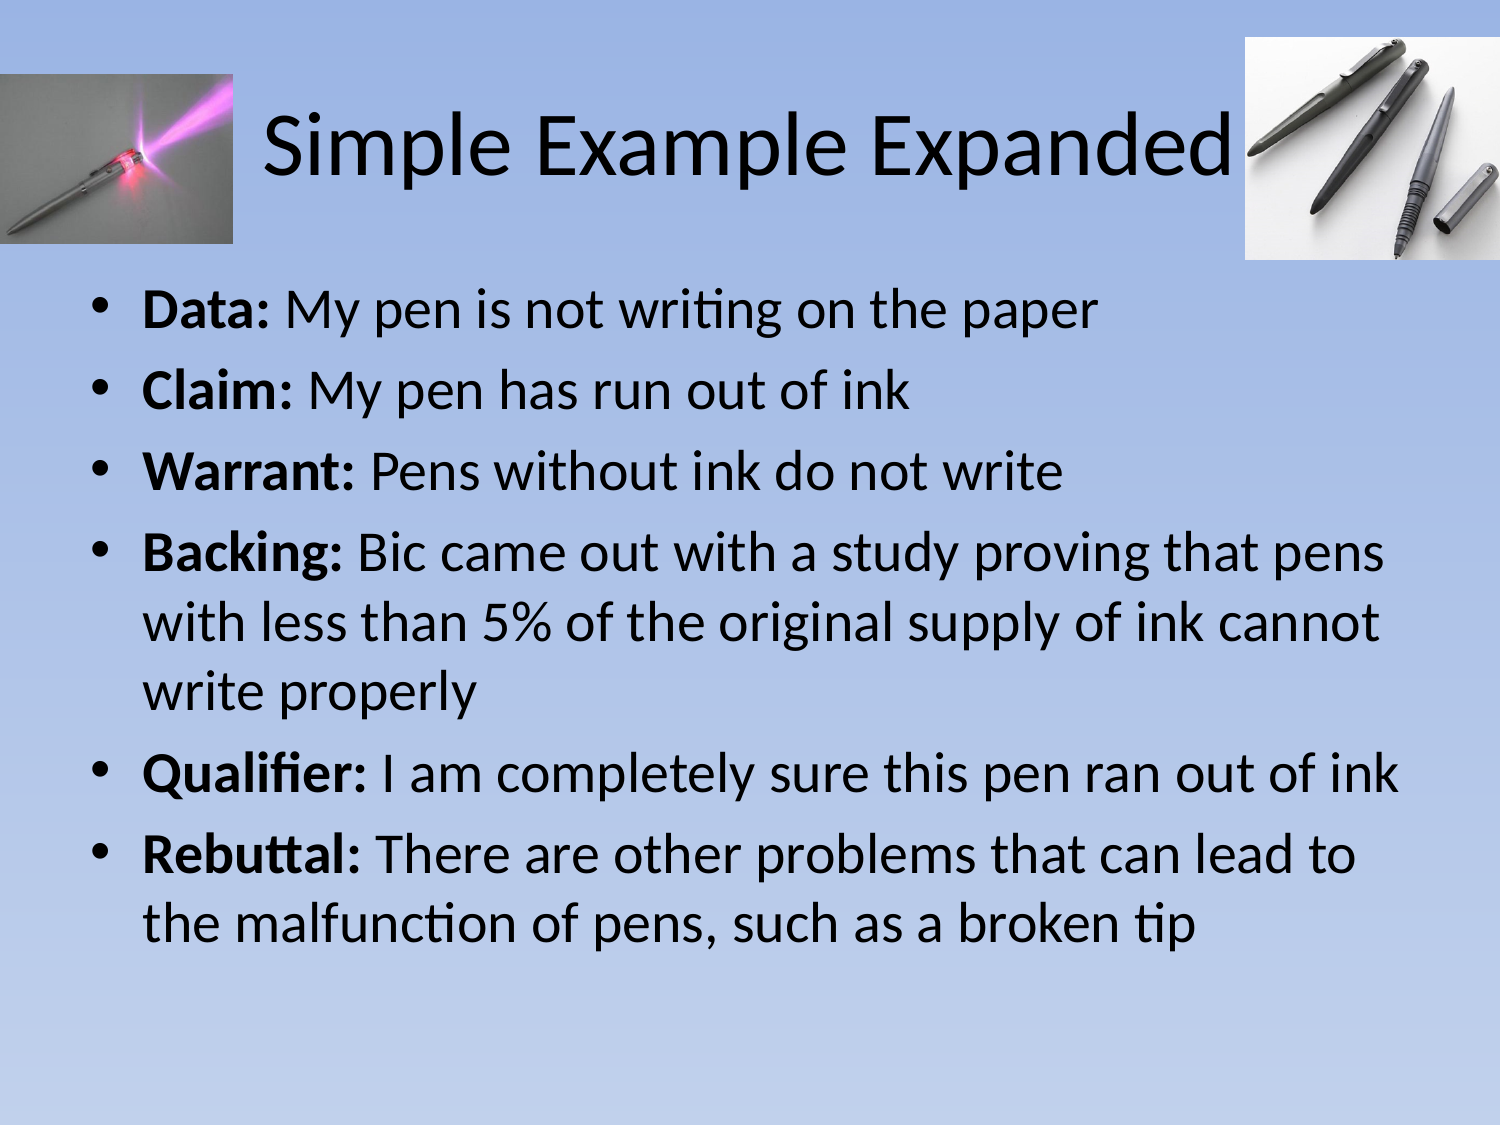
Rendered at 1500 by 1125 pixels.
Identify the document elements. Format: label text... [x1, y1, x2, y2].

list Data: My pen is not writing on the paper Claim: My pen has run out of ink Warrant: Pens without ink do not write Backing: Bic came out with a study proving that pens with less than 5% of the original supply of ink cannot write properly Qualifier: I am completely sure this pen ran out of ink Rebuttal: There are other problems that can lead to the malfunction of pens, such as a broken tip [75, 262, 1425, 1005]
picture [0, 74, 233, 245]
picture [1245, 37, 1500, 260]
title Simple Example Expanded [75, 45, 1239, 233]
